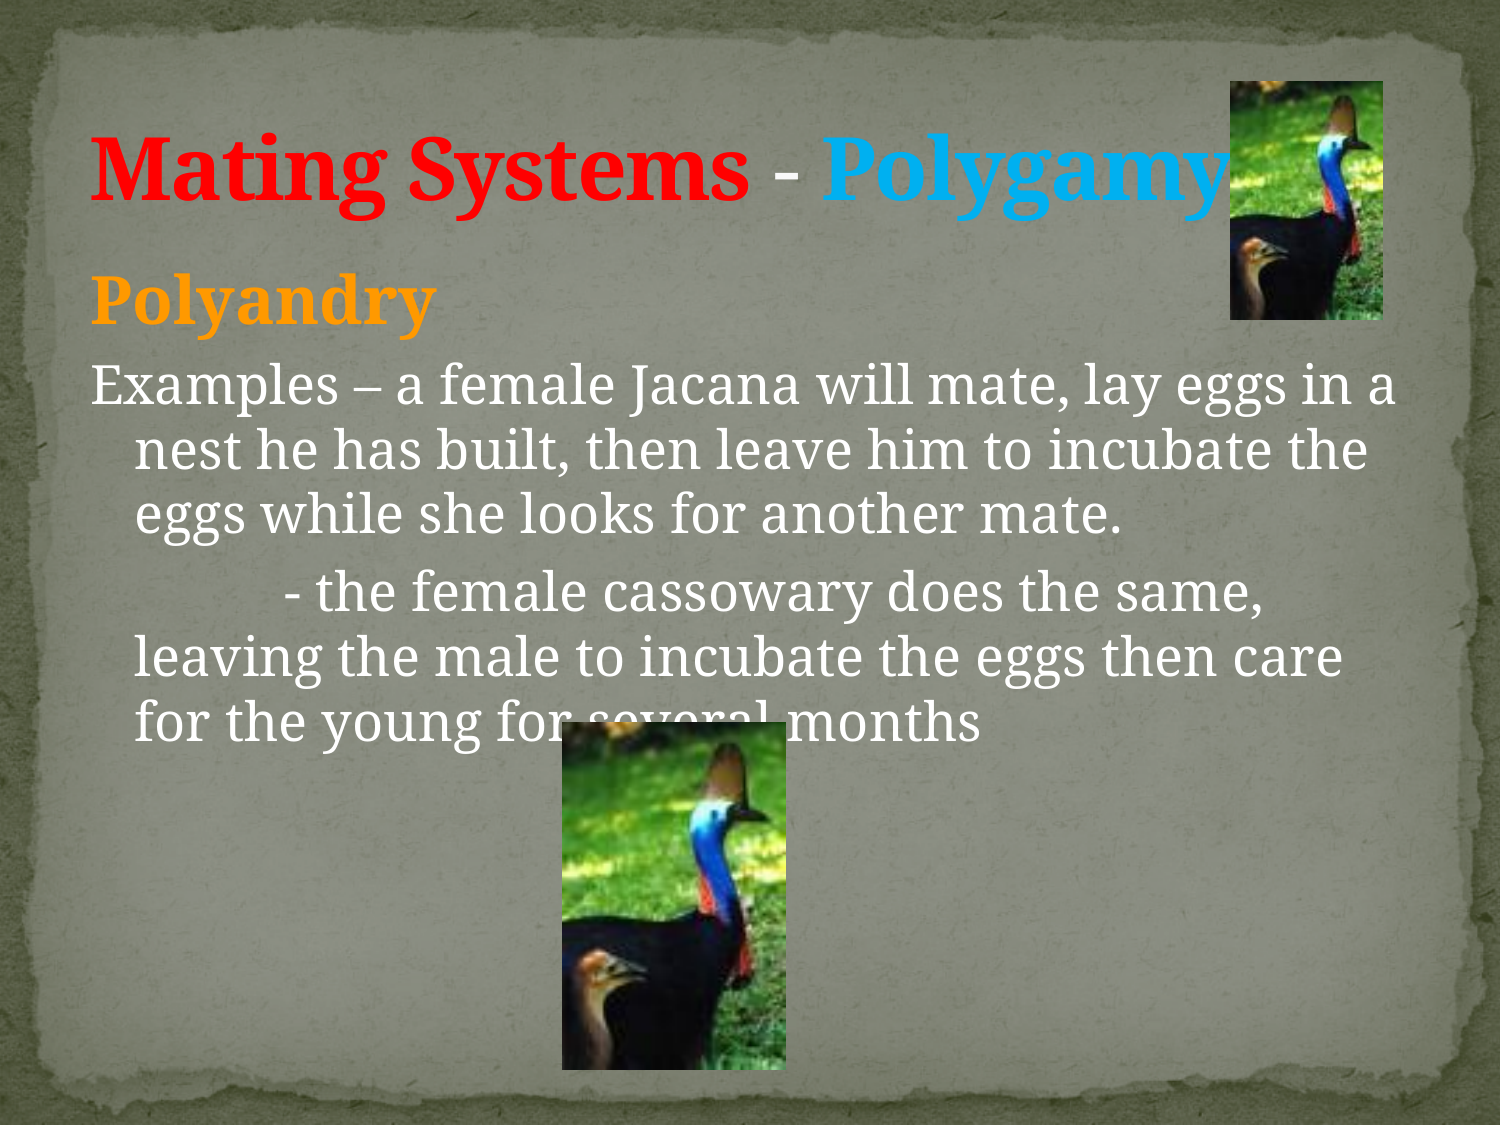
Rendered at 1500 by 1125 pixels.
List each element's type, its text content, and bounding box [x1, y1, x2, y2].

picture [1230, 81, 1383, 320]
title Mating Systems - Polygamy [74, 24, 1425, 225]
picture [562, 722, 786, 1070]
list Polyandry Examples – a female Jacana will mate, lay eggs in a nest he has built, then leave him to incubate the eggs while she looks for another mate. - the female cassowary does the same, leaving the male to incubate the eggs then care for the young for several months [74, 249, 1426, 1001]
